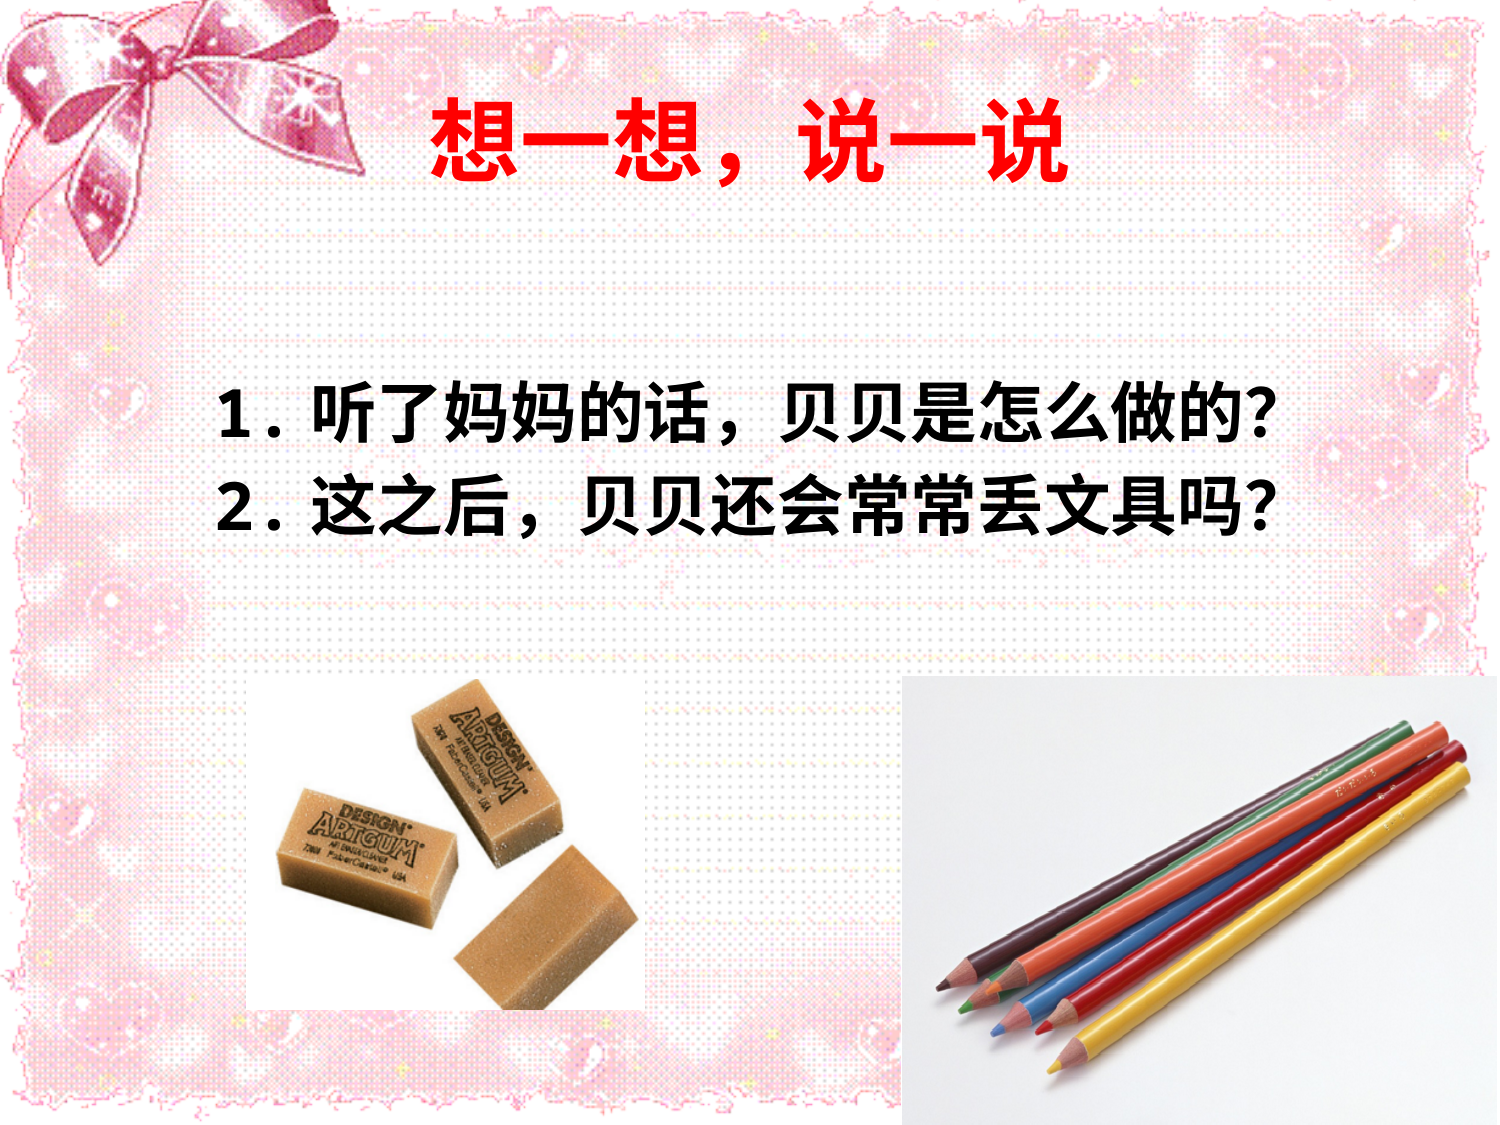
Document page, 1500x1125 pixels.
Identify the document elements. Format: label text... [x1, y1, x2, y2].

list 1.听了妈妈的话，贝贝是怎么做的？ 2.这之后，贝贝还会常常丢文具吗？ [199, 363, 1461, 640]
title 想一想，说一说 [75, 45, 1425, 233]
picture [0, 0, 1500, 1125]
